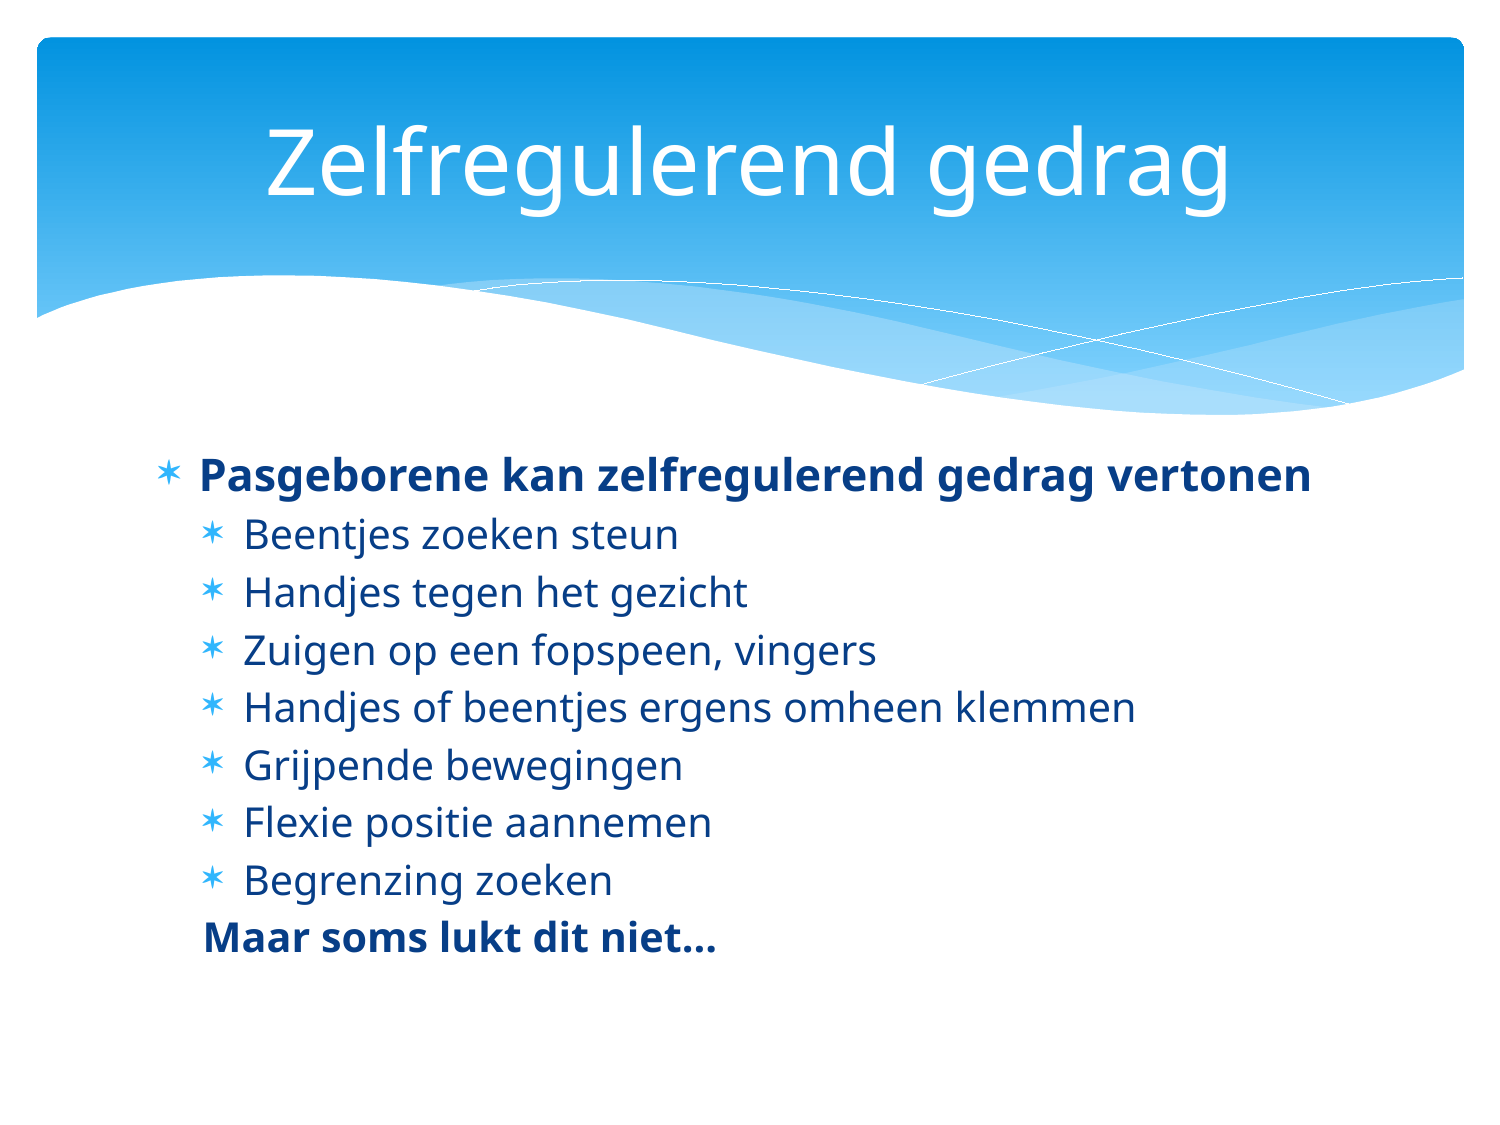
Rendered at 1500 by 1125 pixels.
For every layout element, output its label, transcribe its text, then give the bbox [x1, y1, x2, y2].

title Zelfregulerend gedrag [75, 55, 1425, 261]
list Pasgeborene kan zelfregulerend gedrag vertonen Beentjes zoeken steun Handjes tegen het gezicht Zuigen op een fopspeen, vingers Handjes of beentjes ergens omheen klemmen Grijpende bewegingen Flexie positie aannemen Begrenzing zoeken Maar soms lukt dit niet… [143, 438, 1359, 1005]
